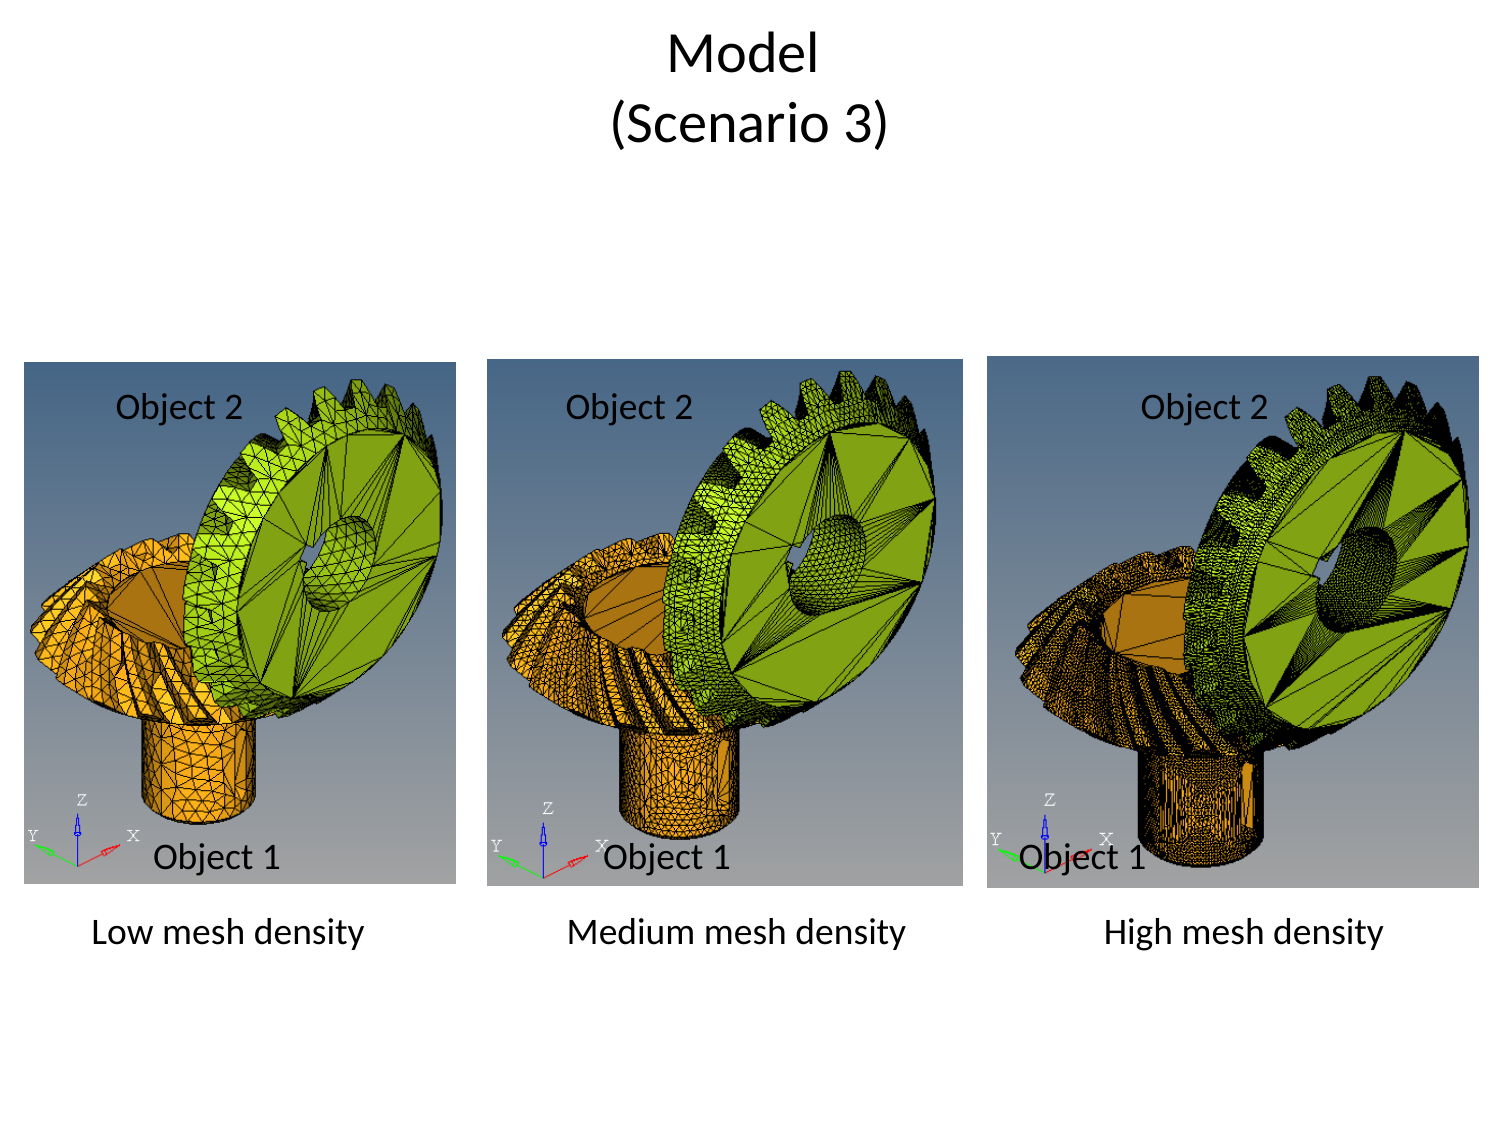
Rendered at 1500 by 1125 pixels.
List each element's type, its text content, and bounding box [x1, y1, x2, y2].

picture [987, 356, 1479, 888]
text_box Low mesh density [76, 899, 380, 960]
picture [24, 362, 456, 884]
text_box Medium mesh density [551, 899, 922, 960]
picture [487, 358, 963, 886]
title Model (Scenario 3) [75, 45, 1425, 233]
text_box High mesh density [1089, 899, 1400, 960]
